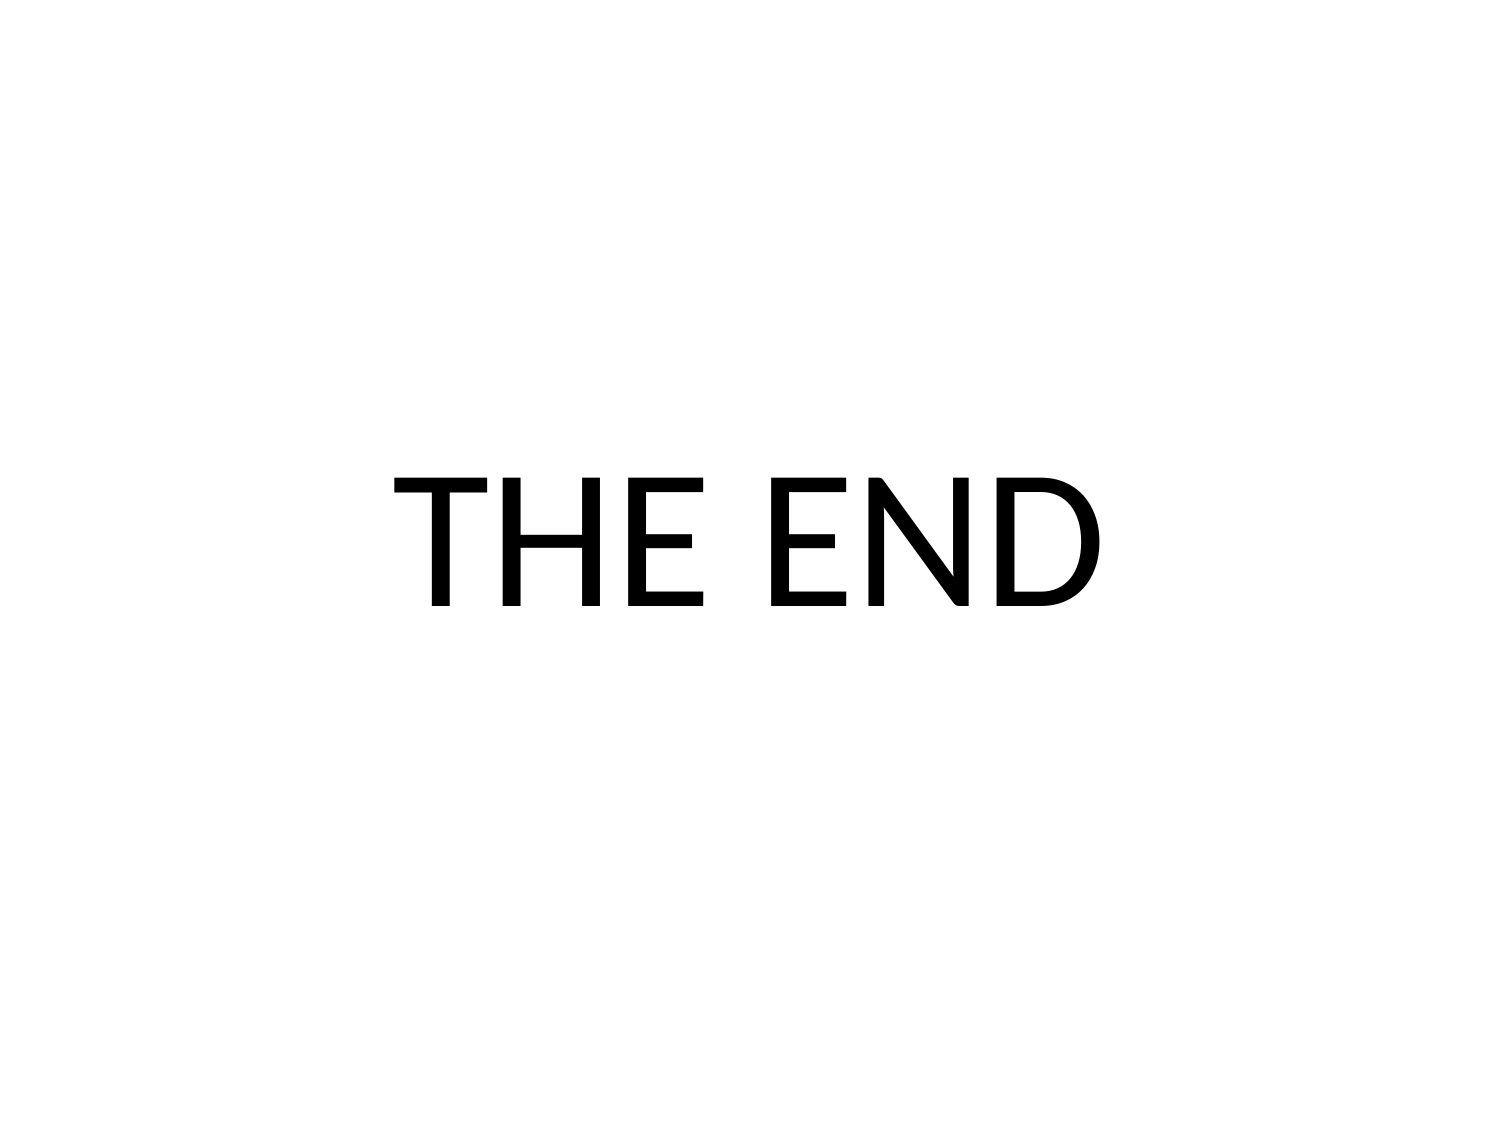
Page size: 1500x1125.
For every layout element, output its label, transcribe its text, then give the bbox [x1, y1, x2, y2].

title THE END [75, 45, 1425, 1008]
